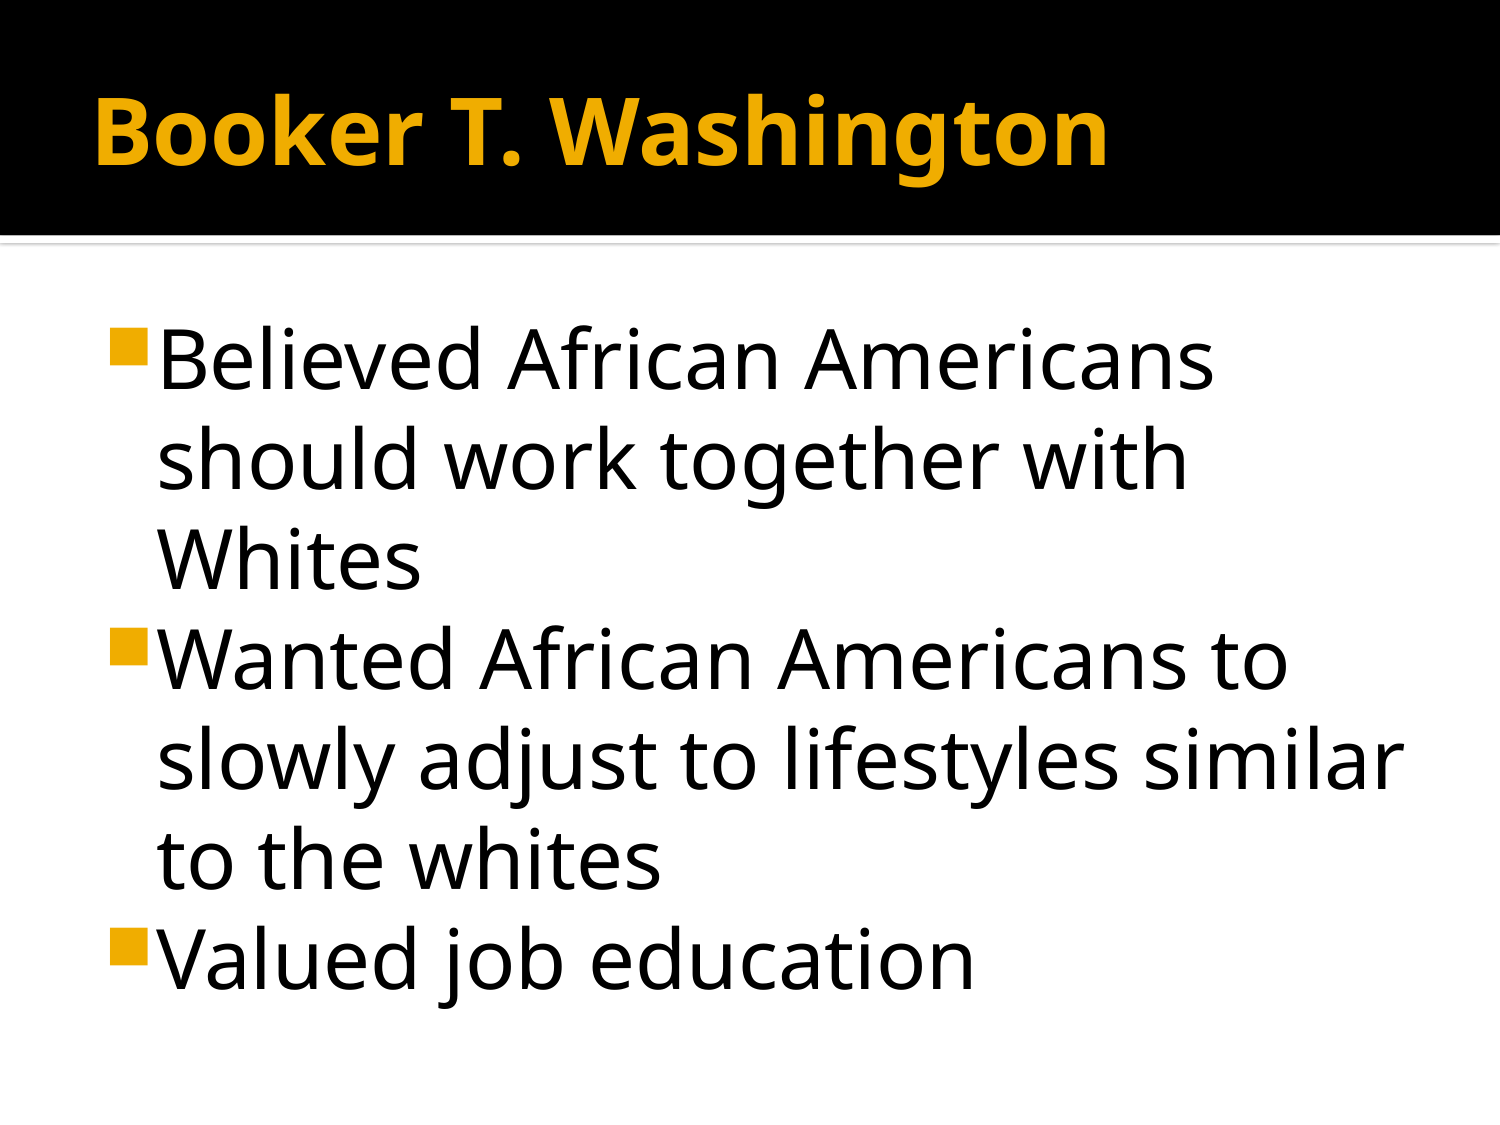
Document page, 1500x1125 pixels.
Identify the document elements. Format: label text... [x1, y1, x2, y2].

list Believed African Americans should work together with Whites Wanted African Americans to slowly adjust to lifestyles similar to the whites Valued job education [75, 291, 1425, 1050]
title Booker T. Washington [75, 25, 1425, 231]
